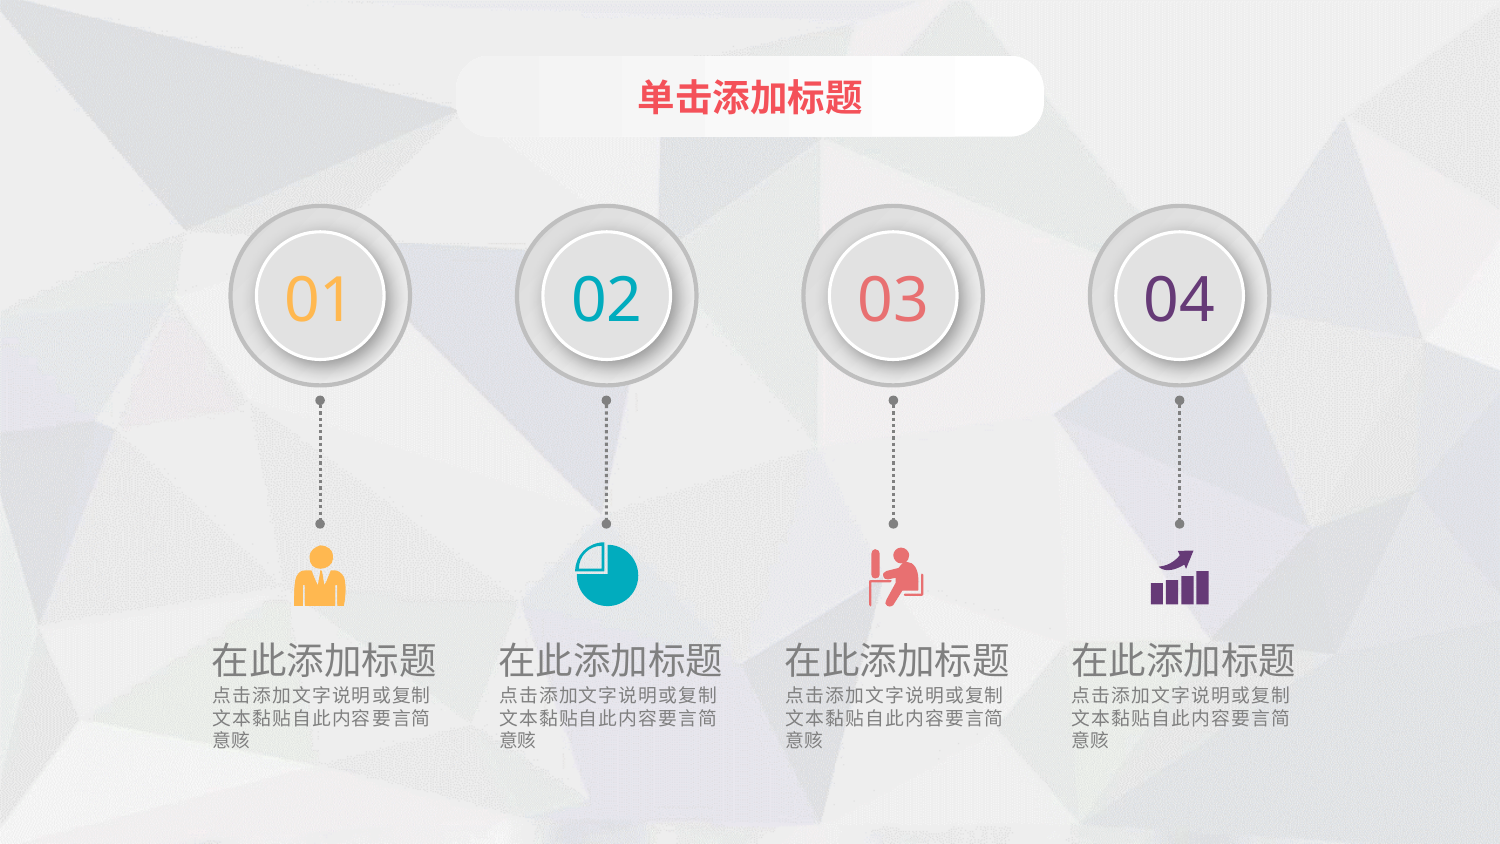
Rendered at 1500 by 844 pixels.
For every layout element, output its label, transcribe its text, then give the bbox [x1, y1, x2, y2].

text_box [770, 629, 1037, 761]
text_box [196, 629, 464, 761]
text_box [1150, 550, 1209, 605]
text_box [516, 205, 697, 386]
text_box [888, 395, 899, 529]
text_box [601, 395, 612, 529]
picture [0, 0, 1500, 844]
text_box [869, 547, 924, 607]
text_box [1174, 395, 1185, 529]
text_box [1056, 629, 1324, 761]
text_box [1089, 205, 1270, 386]
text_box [803, 205, 983, 386]
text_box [315, 395, 325, 529]
text_box 单击添加标题 [454, 54, 1046, 138]
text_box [294, 545, 346, 606]
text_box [575, 542, 639, 607]
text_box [483, 629, 751, 761]
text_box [230, 205, 410, 386]
